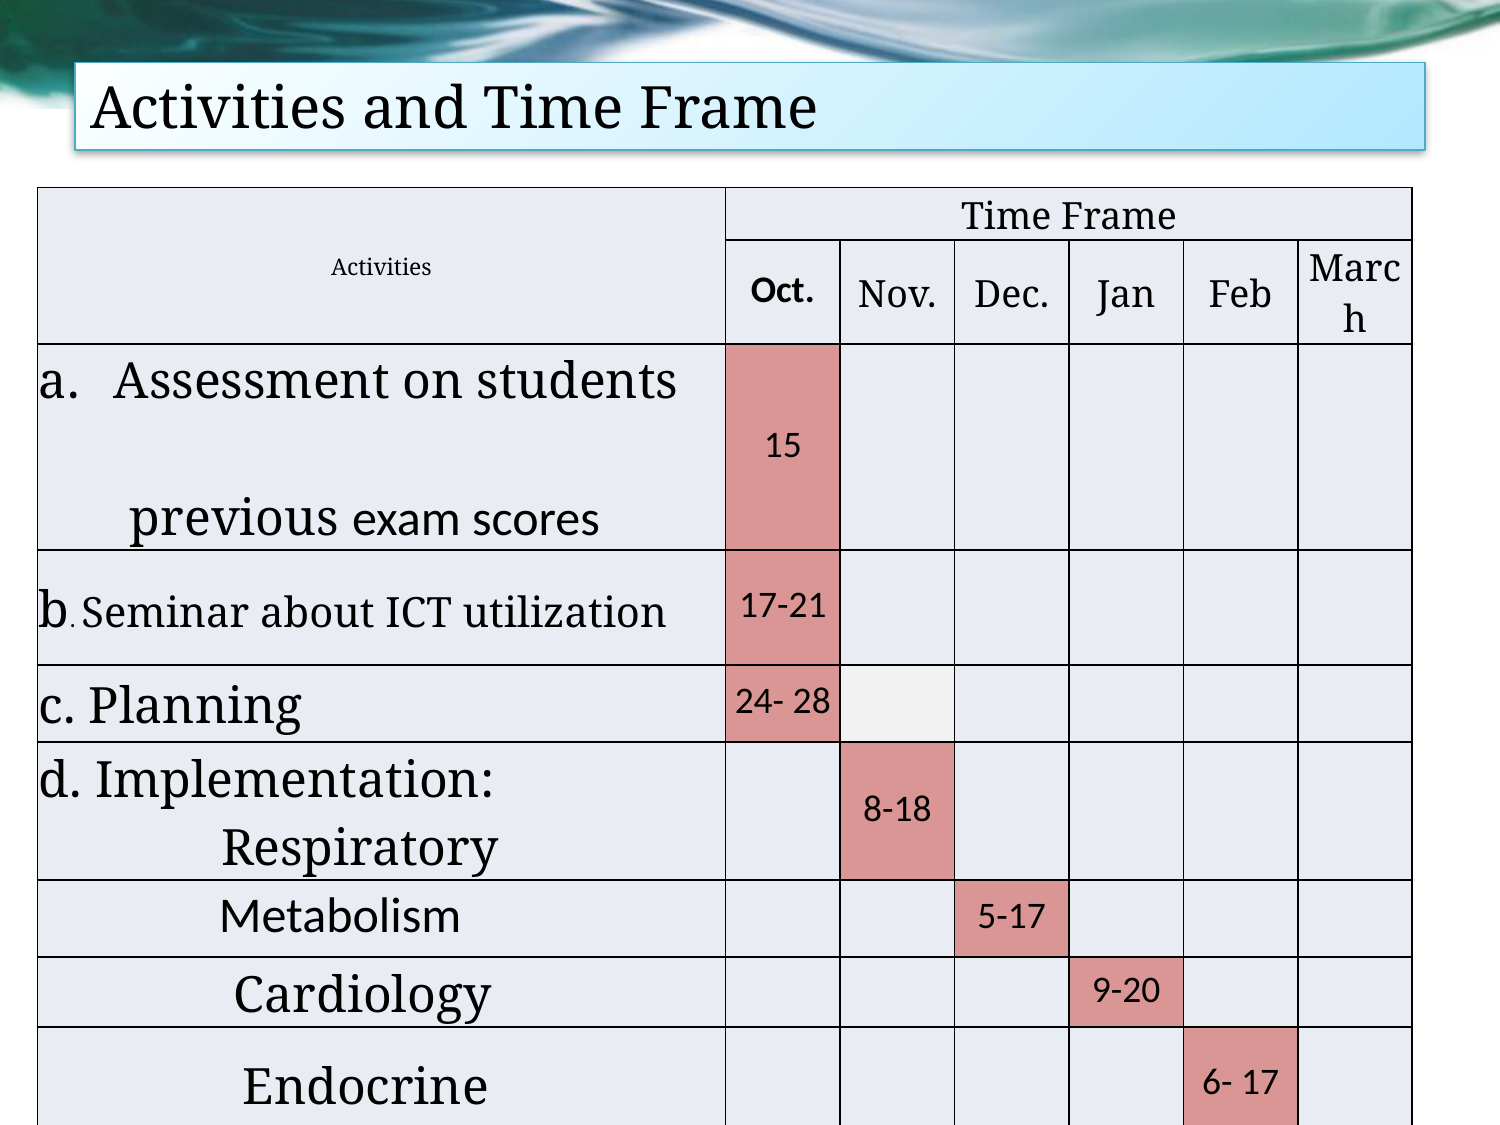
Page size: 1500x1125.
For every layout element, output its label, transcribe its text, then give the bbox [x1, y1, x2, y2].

table_header Activities [38, 188, 725, 343]
table_cell [1299, 881, 1411, 956]
table_cell 17-21 [726, 551, 839, 664]
table_cell Metabolism [38, 881, 725, 956]
table_cell [955, 743, 1068, 879]
table_cell [1184, 666, 1297, 741]
table_cell Feb [1184, 241, 1297, 343]
table_cell 15 [726, 345, 839, 549]
table_cell [1299, 551, 1411, 664]
table_cell Jan [1070, 241, 1183, 343]
table_cell [1184, 345, 1297, 549]
table_cell Cardiology [38, 958, 725, 1026]
table_cell [841, 1028, 954, 1125]
table_cell b. Seminar about ICT utilization [38, 551, 725, 664]
table_cell c. Planning [38, 666, 725, 741]
table_header Time Frame [726, 188, 1411, 239]
table_cell [1299, 666, 1411, 741]
table_cell [841, 666, 954, 741]
table_cell [1070, 345, 1183, 549]
table_cell [955, 958, 1068, 1026]
table_cell [955, 666, 1068, 741]
table_cell March [1299, 241, 1411, 343]
table_cell [1184, 551, 1297, 664]
table_cell 6- 17 [1184, 1028, 1297, 1125]
table_cell [1299, 1028, 1411, 1125]
table_cell [955, 345, 1068, 549]
table_cell Oct. [726, 241, 839, 343]
table_cell [1070, 743, 1183, 879]
table_cell [1070, 1028, 1183, 1125]
table_cell [1299, 958, 1411, 1026]
table_cell [1299, 345, 1411, 549]
table_cell Endocrine [38, 1028, 725, 1125]
table_cell [841, 345, 954, 549]
table_cell [1184, 881, 1297, 956]
table_cell [841, 551, 954, 664]
table_cell [726, 743, 839, 879]
table_cell 5-17 [955, 881, 1068, 956]
table_cell [1184, 743, 1297, 879]
table_cell [955, 1028, 1068, 1125]
table_cell Dec. [955, 241, 1068, 343]
table_cell [955, 551, 1068, 664]
table_cell [1184, 958, 1297, 1026]
title Activities and Time Frame [74, 62, 1426, 151]
table_cell 24- 28 [726, 666, 839, 741]
table_cell [726, 1028, 839, 1125]
table_cell d. Implementation: Respiratory [38, 743, 725, 879]
table_cell [1299, 743, 1411, 879]
table_cell Assessment on students previous exam scores [38, 345, 725, 549]
table_cell [1070, 881, 1183, 956]
table_cell [726, 958, 839, 1026]
table_cell [726, 881, 839, 956]
picture [0, 0, 1500, 109]
table_cell [1070, 551, 1183, 664]
table_cell [1070, 666, 1183, 741]
table_cell 9-20 [1070, 958, 1183, 1026]
table_cell 8-18 [841, 743, 954, 879]
table_cell [841, 958, 954, 1026]
table_cell [841, 881, 954, 956]
table_cell Nov. [841, 241, 954, 343]
